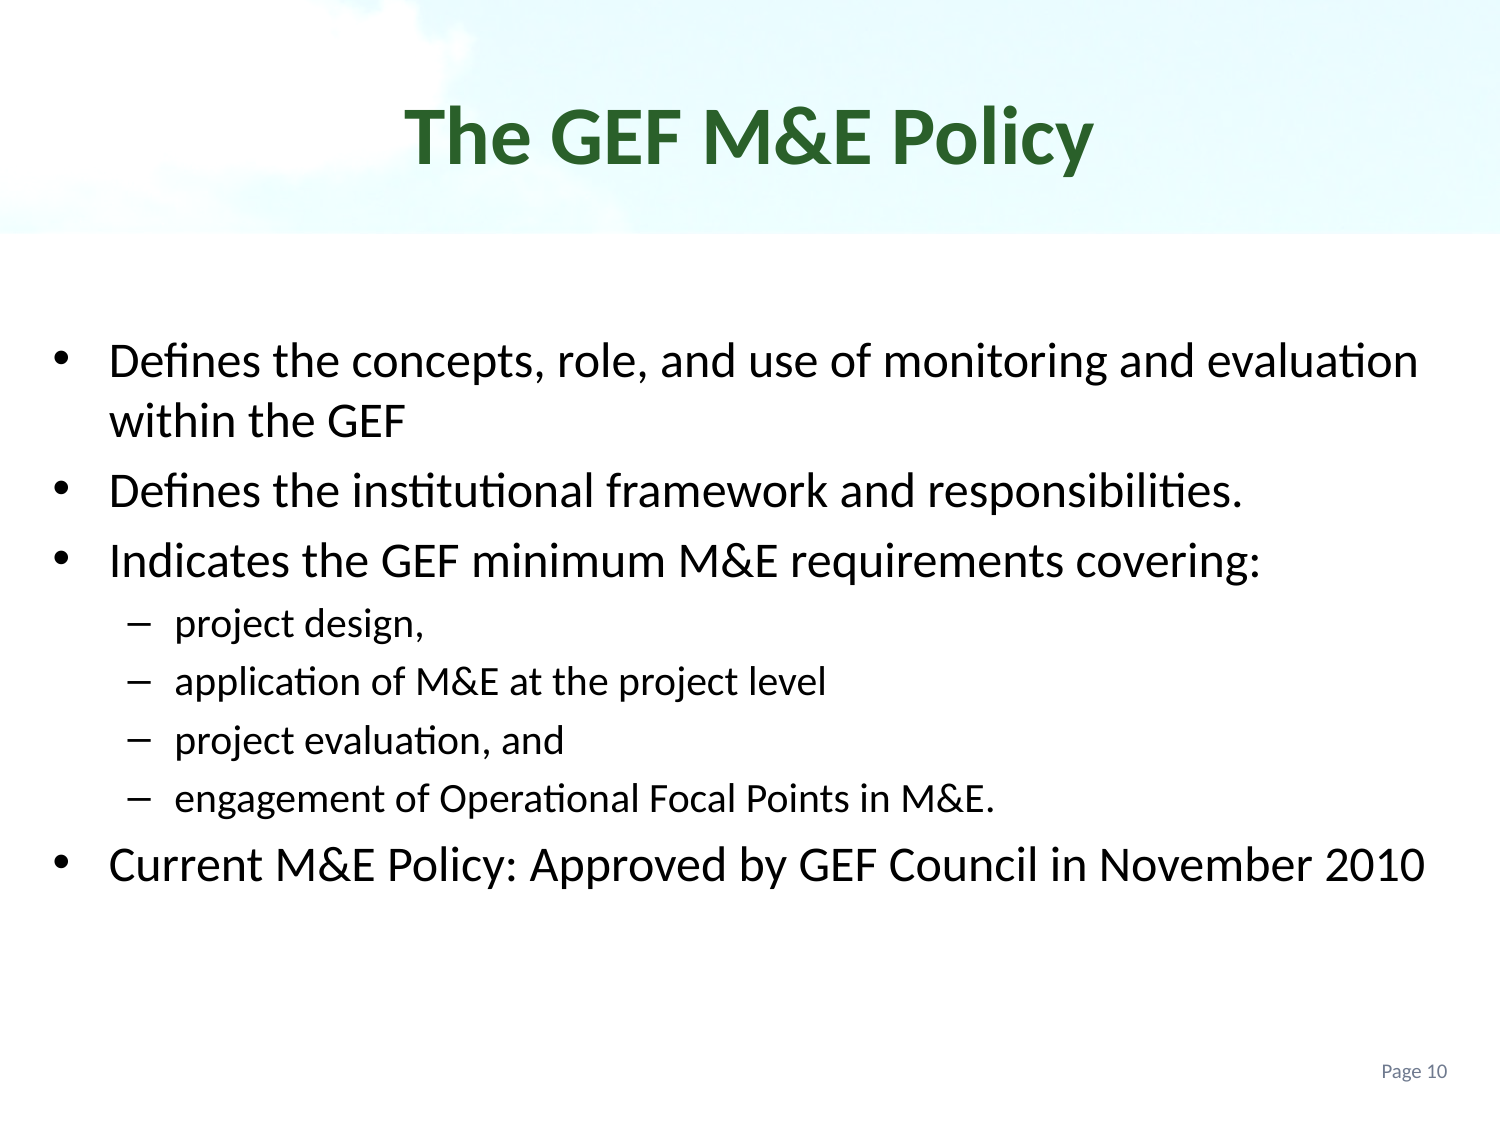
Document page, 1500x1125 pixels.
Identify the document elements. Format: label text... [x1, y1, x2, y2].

list Defines the concepts, role, and use of monitoring and evaluation within the GEF Defines the institutional framework and responsibilities. Indicates the GEF minimum M&E requirements covering: project design, application of M&E at the project level project evaluation, and engagement of Operational Focal Points in M&E. Current M&E Policy: Approved by GEF Council in November 2010 [37, 249, 1463, 1050]
title The GEF M&E Policy [37, 37, 1463, 225]
